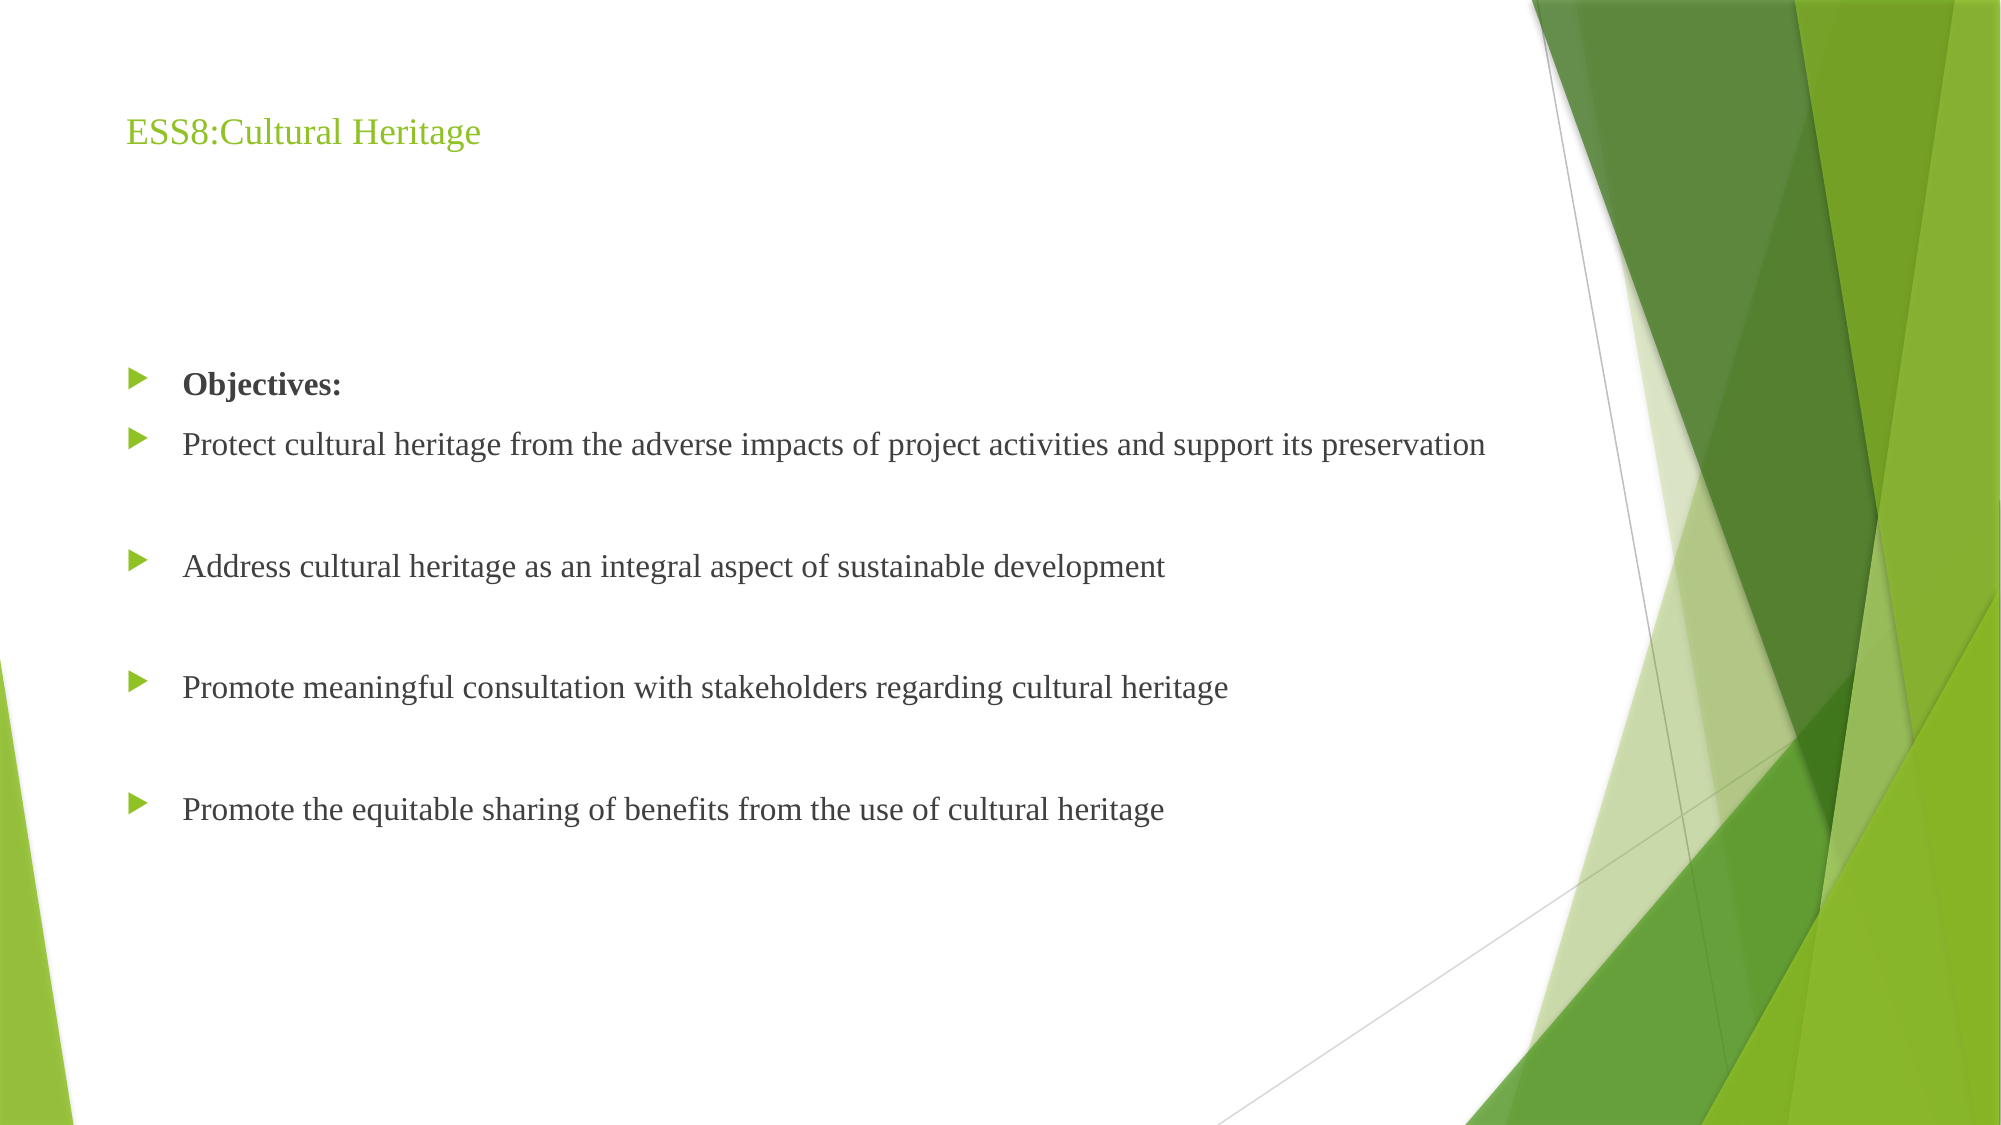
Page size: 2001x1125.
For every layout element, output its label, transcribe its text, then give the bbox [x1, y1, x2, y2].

title ESS8:Cultural Heritage [111, 99, 1522, 317]
list Objectives: Protect cultural heritage from the adverse impacts of project activities and support its preservation Address cultural heritage as an integral aspect of sustainable development Promote meaningful consultation with stakeholders regarding cultural heritage Promote the equitable sharing of benefits from the use of cultural heritage [111, 354, 1522, 992]
